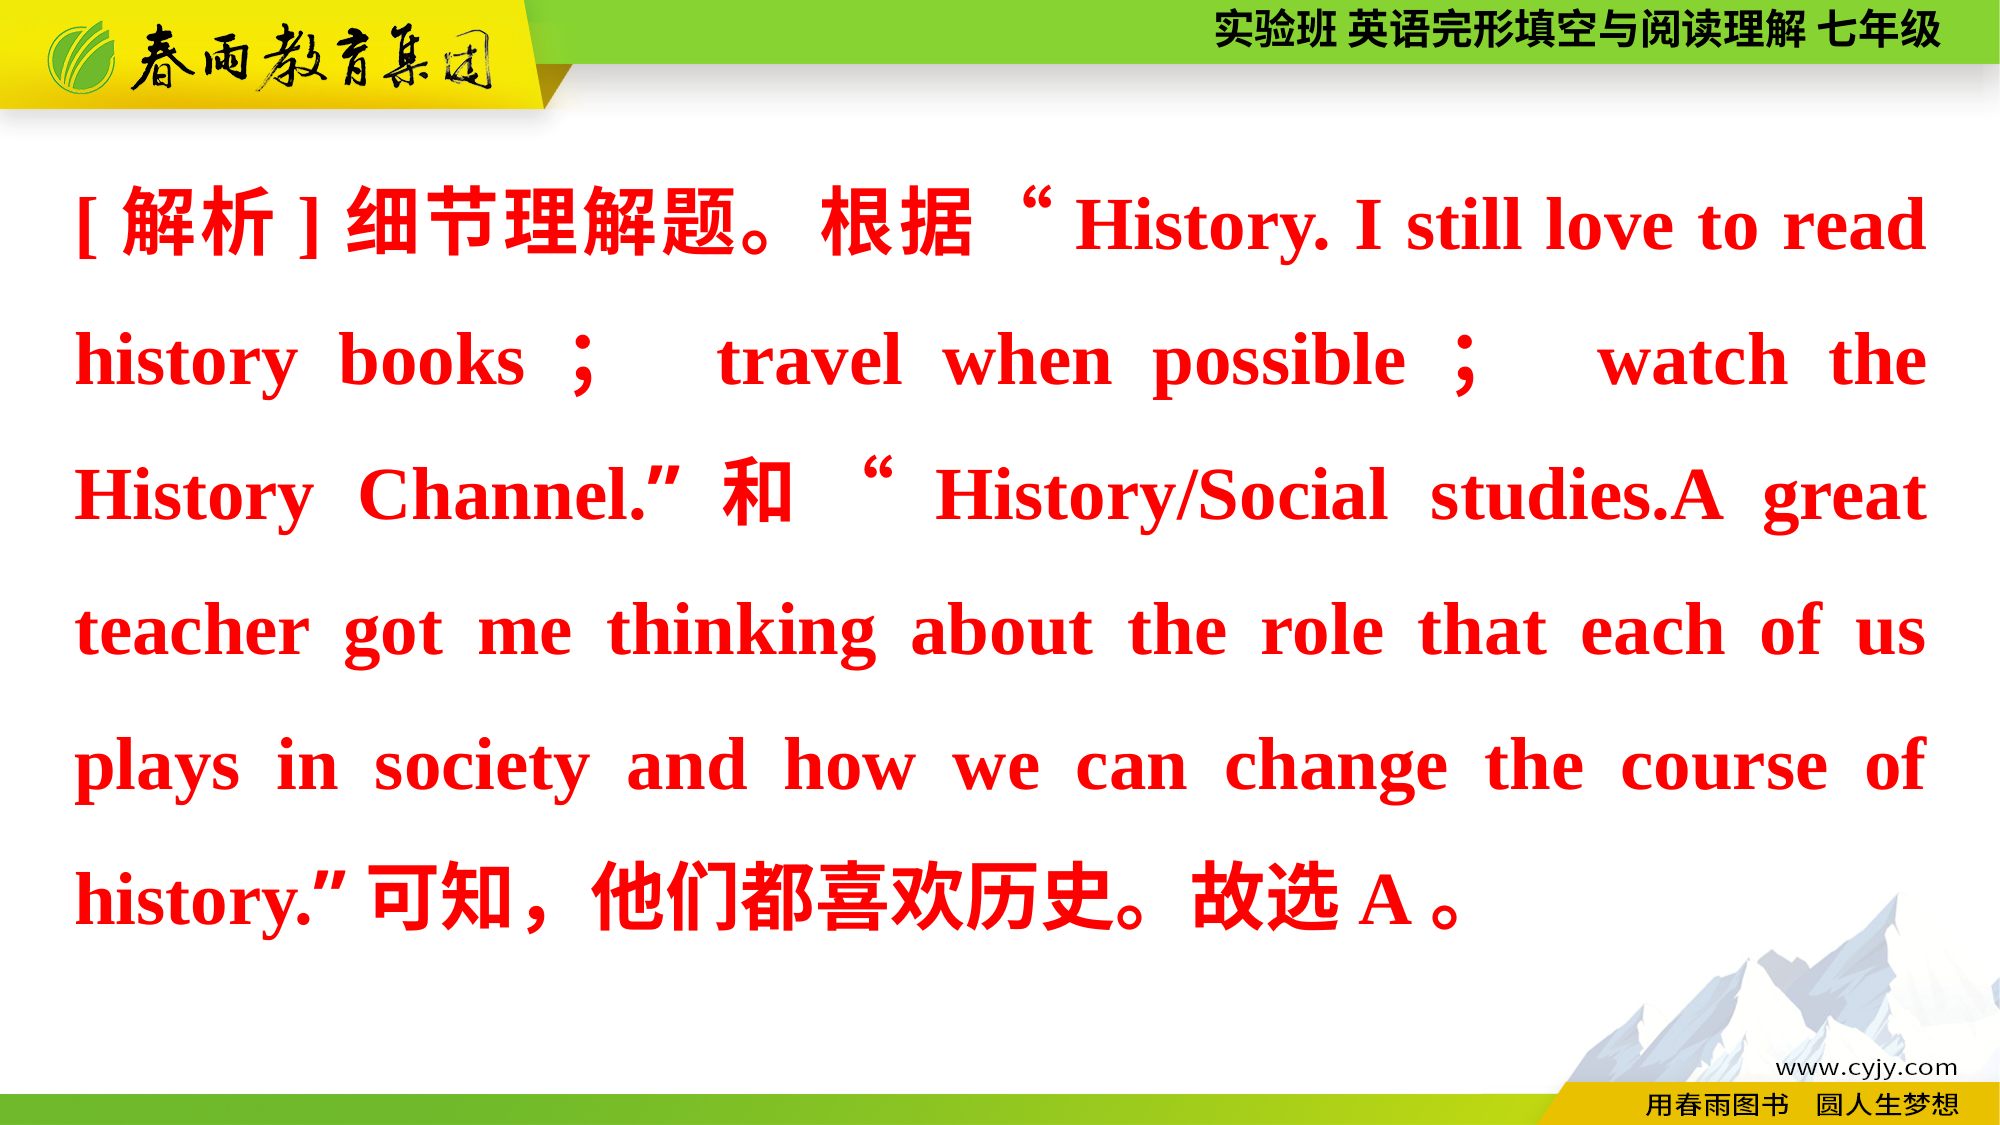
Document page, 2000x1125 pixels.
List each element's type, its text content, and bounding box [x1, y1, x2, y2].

list [解析]细节理解题。根据“History. I still love to read history books； travel when possible； watch the History Channel.”和“History/Social studies.A great teacher got me thinking about the role that each of us plays in society and how we can change the course of history.”可知，他们都喜欢历史。故选A。 [59, 122, 1944, 939]
picture [0, 0, 2000, 1125]
